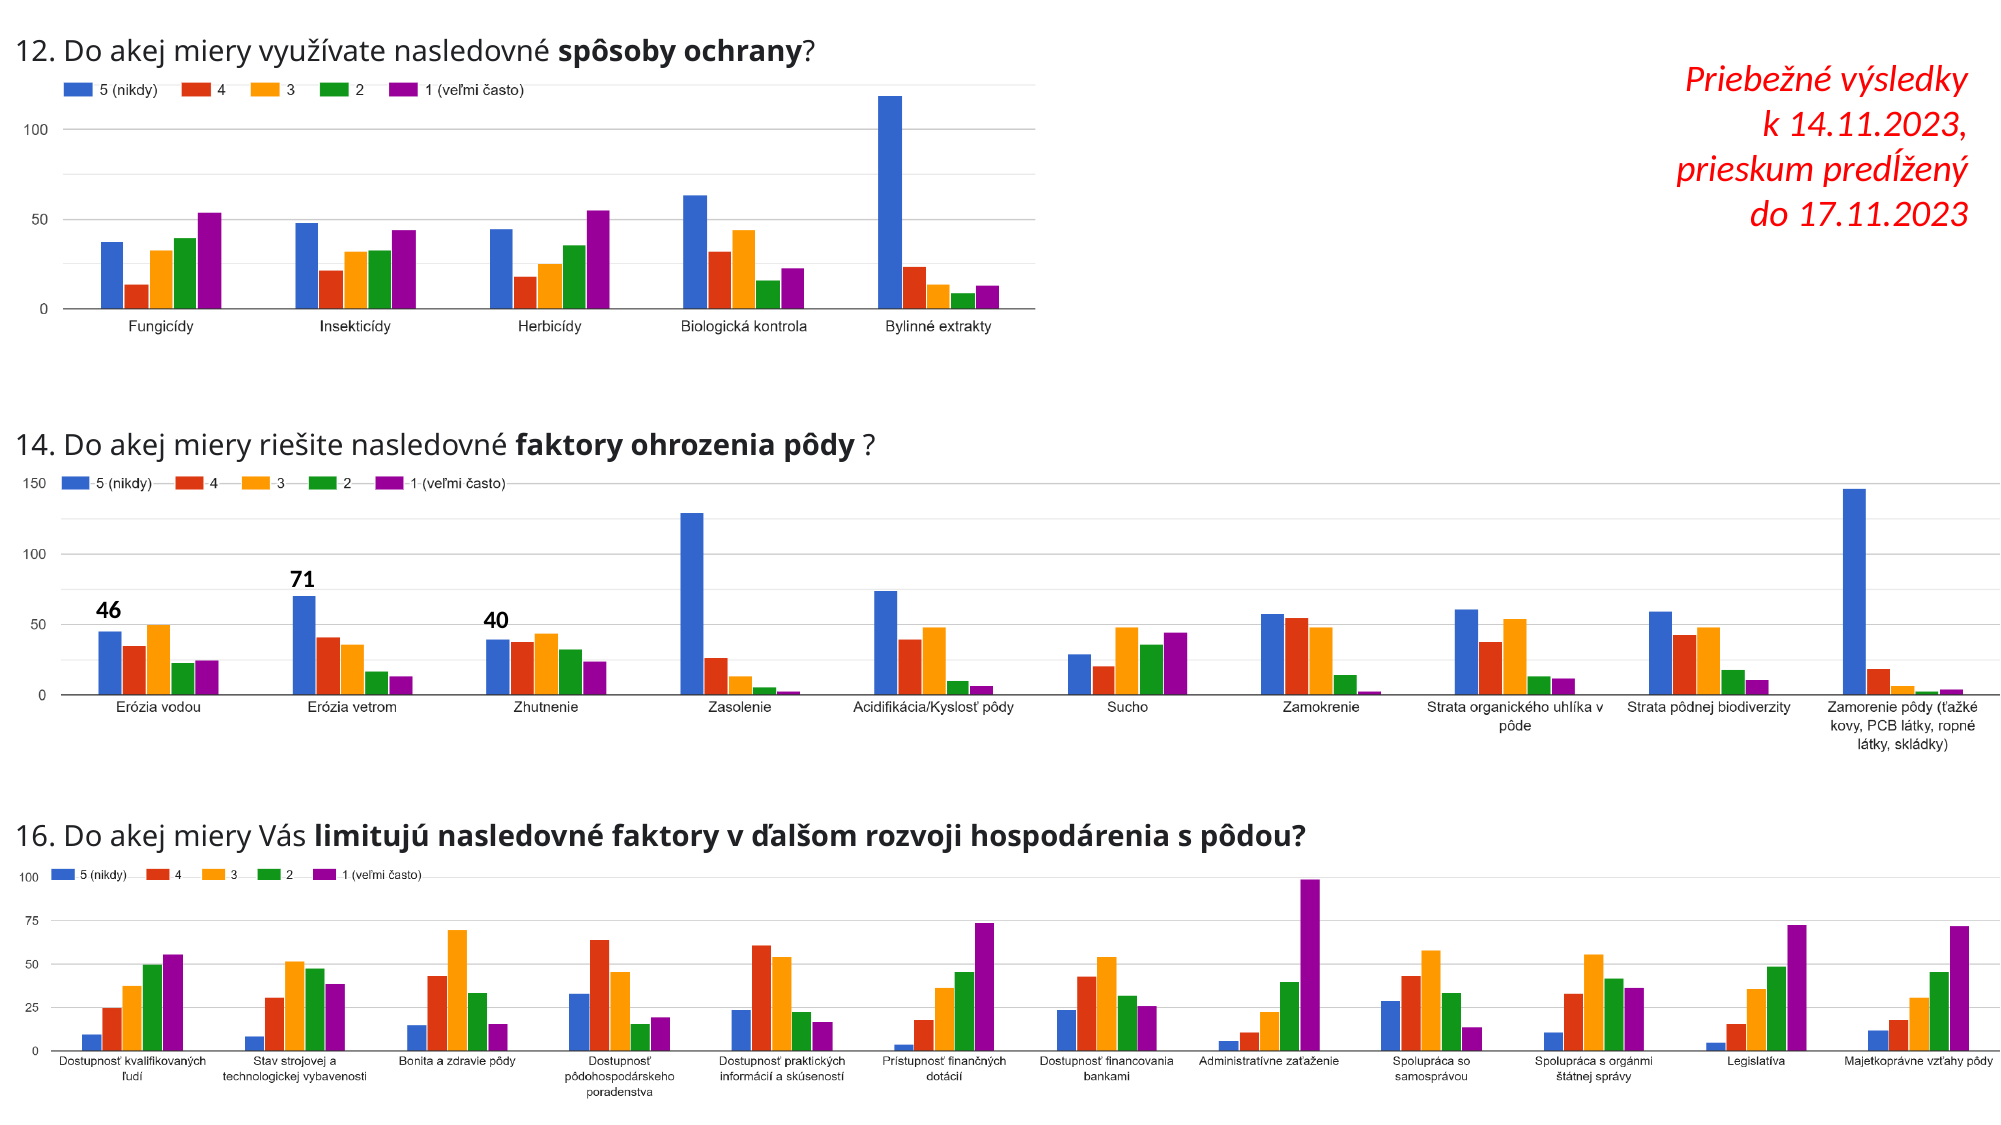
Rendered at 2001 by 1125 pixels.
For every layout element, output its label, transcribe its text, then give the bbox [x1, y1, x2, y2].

text_box 16. Do akej miery Vás limitujú nasledovné faktory v ďalšom rozvoji hospodárenia s pôdou? [0, 809, 1465, 858]
text_box 12. Do akej miery využívate nasledovné spôsoby ochrany? [0, 25, 1465, 76]
picture [0, 858, 2000, 1125]
text_box Priebežné výsledky k 14.11.2023, prieskum predĺžený do 17.11.2023 [1653, 46, 1983, 242]
text_box 14. Do akej miery riešite nasledovné faktory ohrozenia pôdy ? [0, 418, 1465, 469]
picture [0, 64, 1036, 401]
picture [0, 469, 2000, 784]
